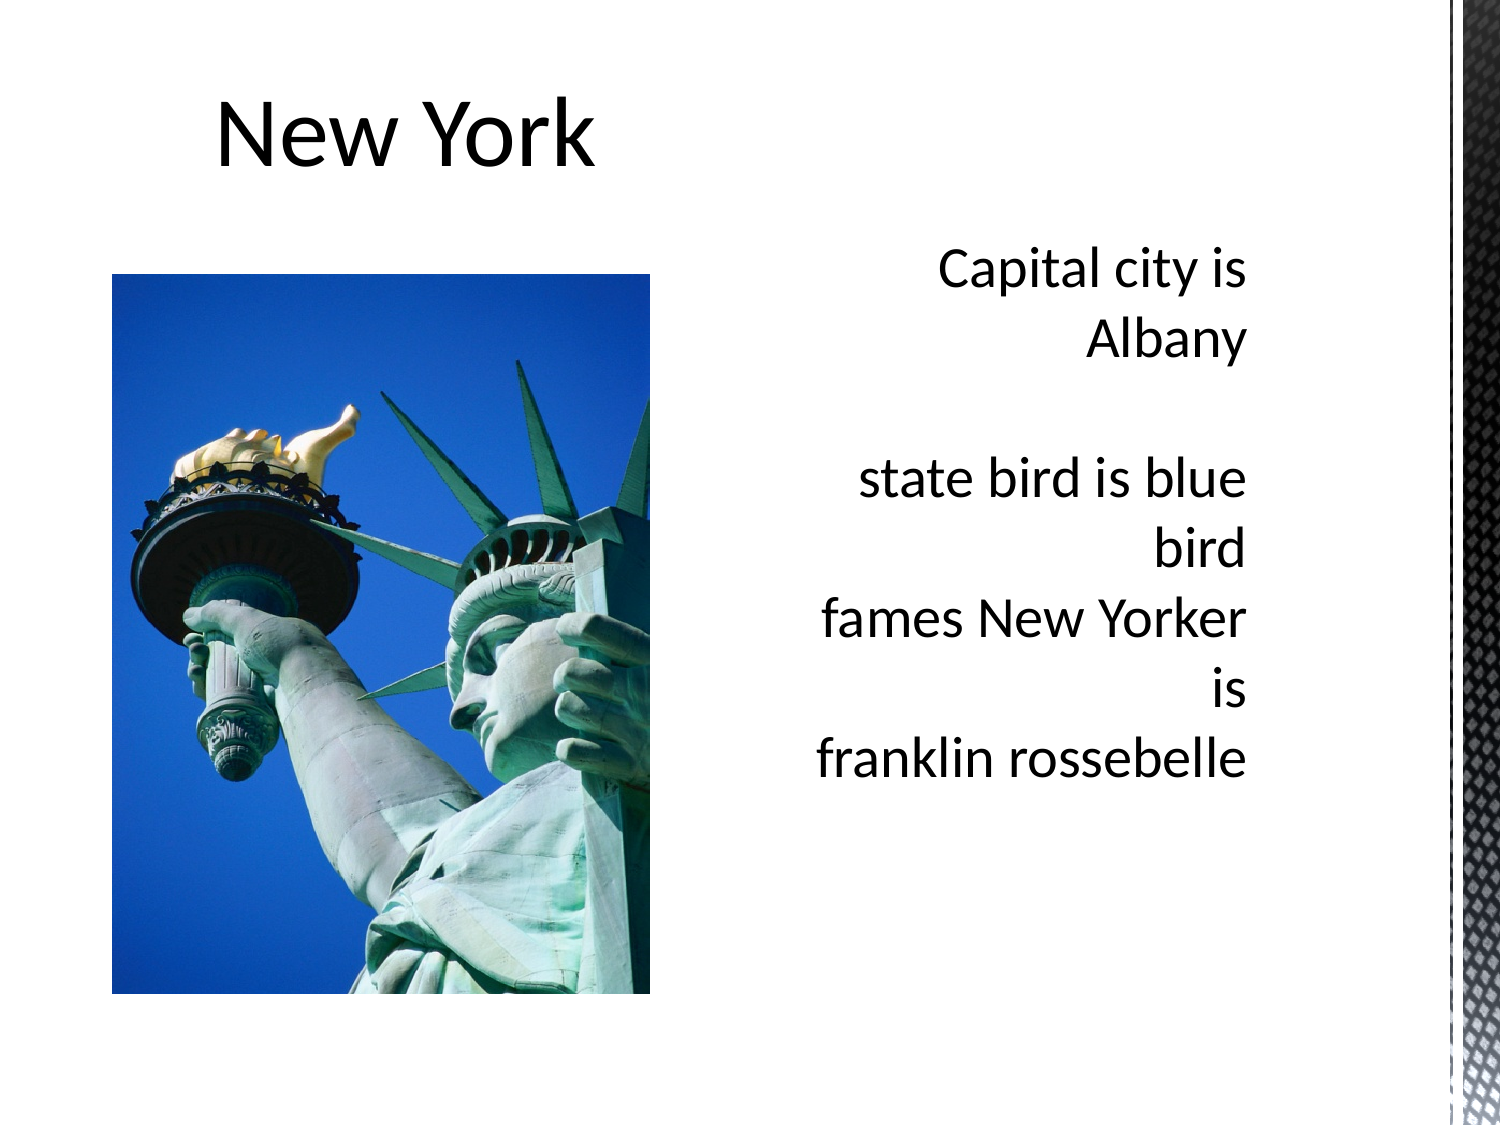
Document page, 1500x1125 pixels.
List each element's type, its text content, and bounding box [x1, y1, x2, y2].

text_box New York [200, 59, 1300, 195]
title Capital city is Albany state bird is blue bird fames New Yorker is franklin rossebelle [800, 195, 1263, 1013]
picture [1447, 0, 1500, 1125]
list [112, 274, 651, 994]
